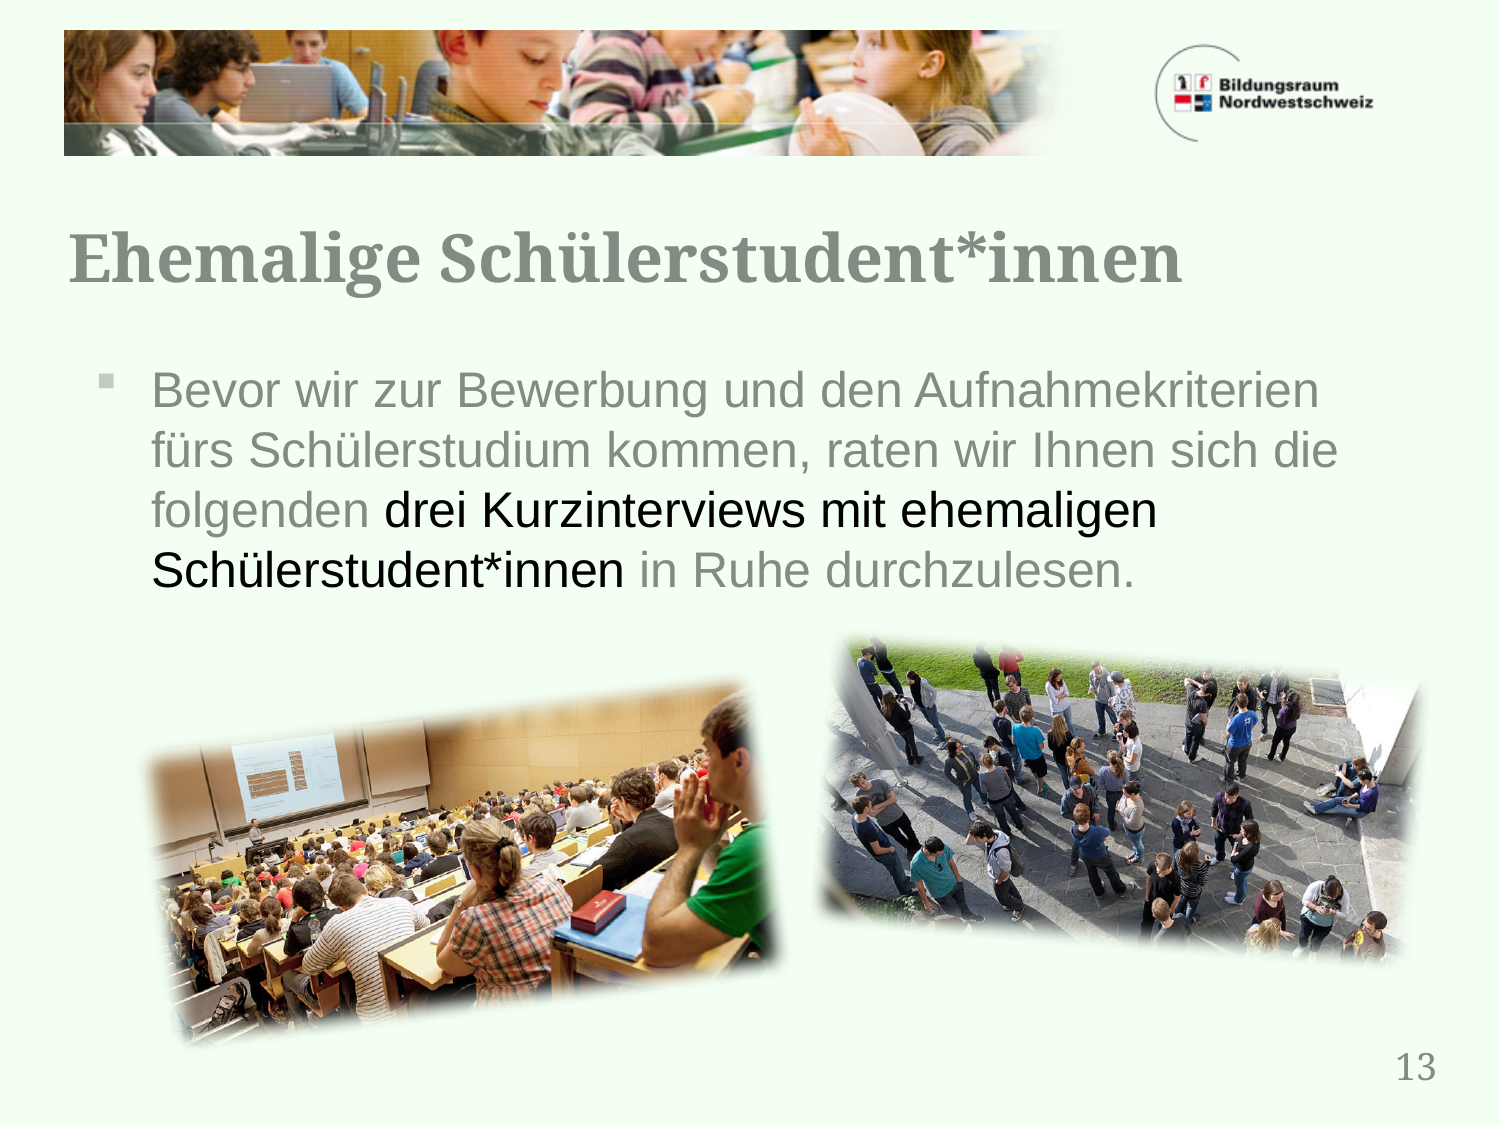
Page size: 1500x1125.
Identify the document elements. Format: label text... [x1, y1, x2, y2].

picture [64, 30, 1425, 156]
title Ehemalige Schülerstudent*innen [53, 196, 1426, 315]
list Bevor wir zur Bewerbung und den Aufnahmekriterien fürs Schülerstudium kommen, raten wir Ihnen sich die folgenden drei Kurzinterviews mit ehemaligen Schülerstudent*innen in Ruhe durchzulesen. [64, 350, 1447, 1035]
picture [815, 647, 1425, 953]
slide_number 13 [1139, 1034, 1453, 1094]
picture [145, 698, 780, 1024]
